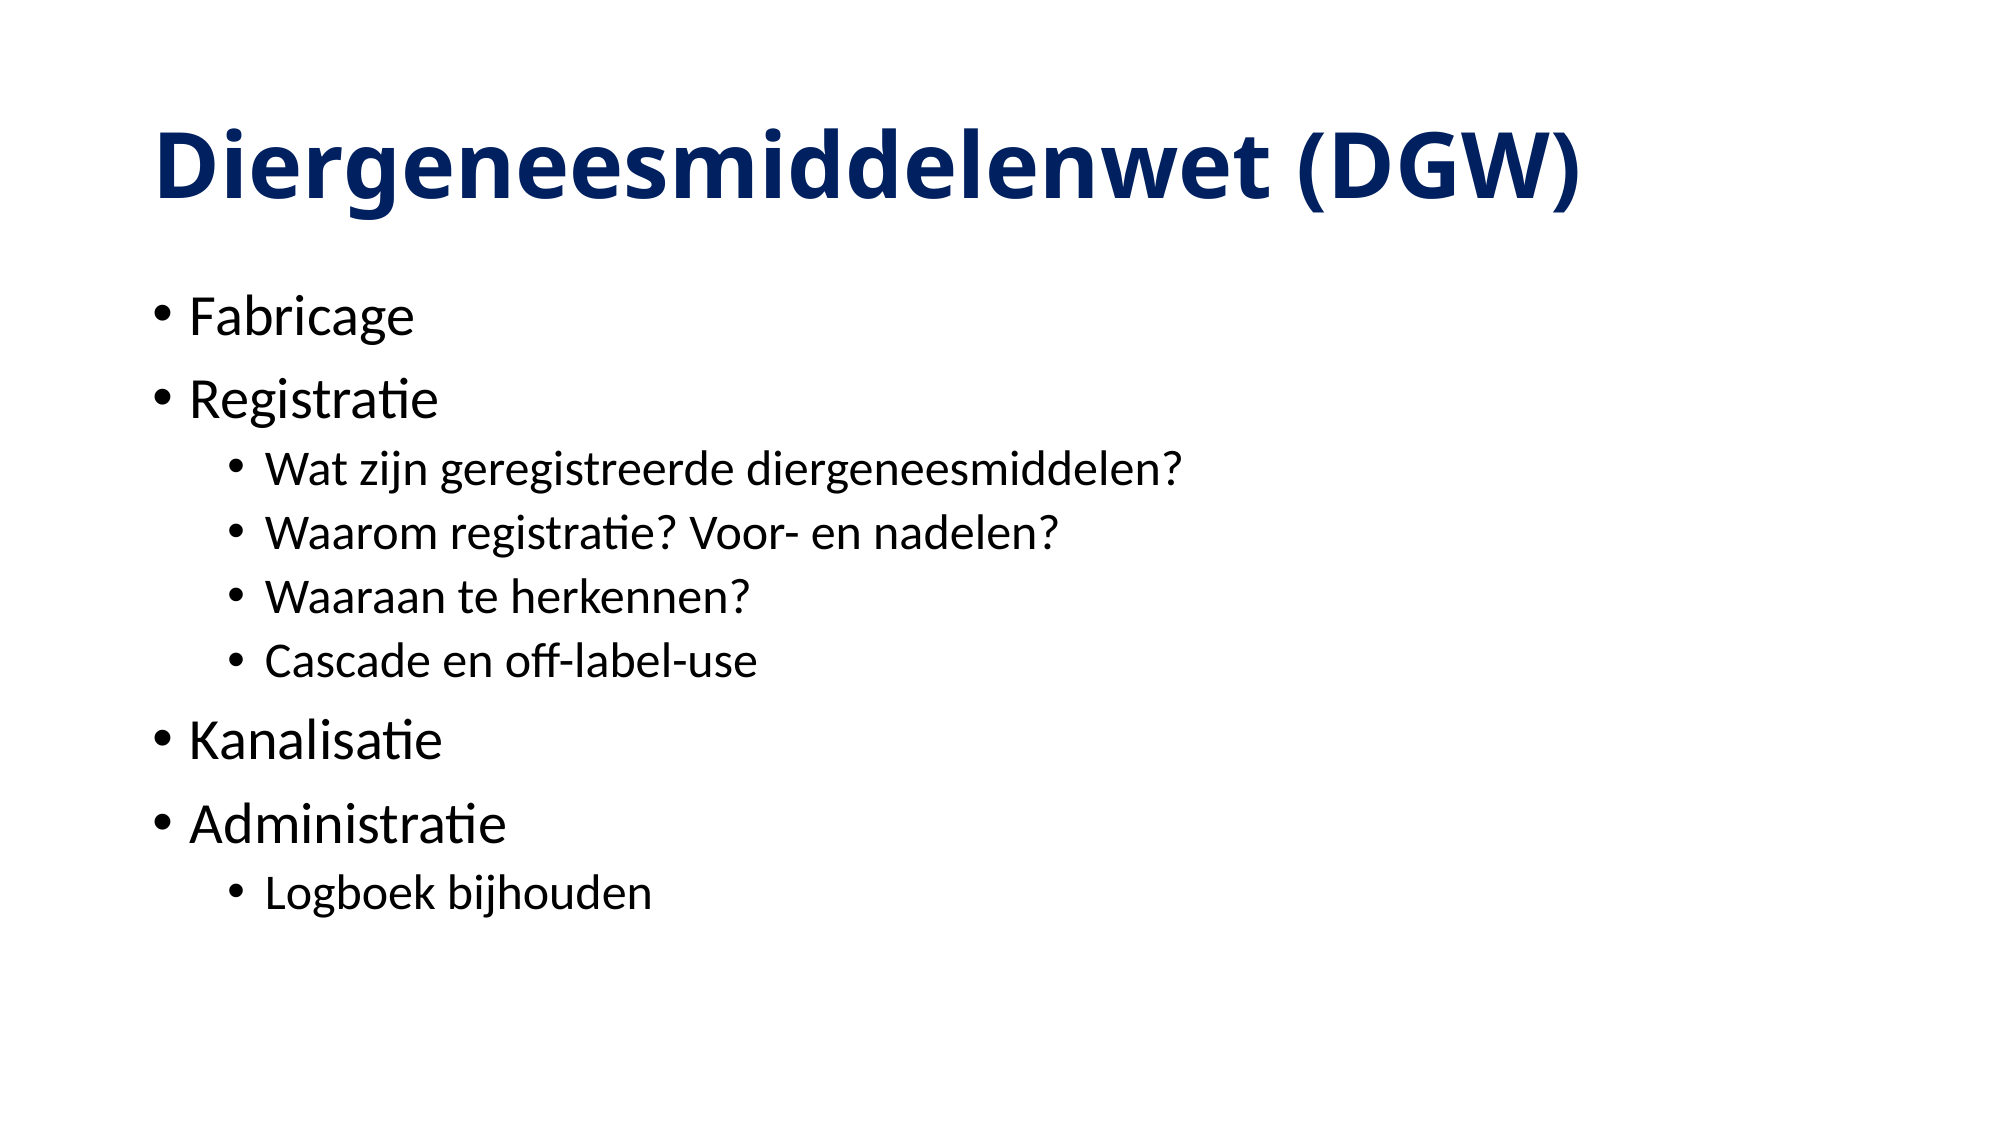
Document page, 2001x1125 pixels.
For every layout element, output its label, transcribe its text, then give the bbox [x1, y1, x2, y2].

title Diergeneesmiddelenwet (DGW) [137, 59, 1863, 277]
list Fabricage Registratie Wat zijn geregistreerde diergeneesmiddelen? Waarom registratie? Voor- en nadelen? Waaraan te herkennen? Cascade en off-label-use Kanalisatie Administratie Logboek bijhouden [137, 277, 1863, 992]
